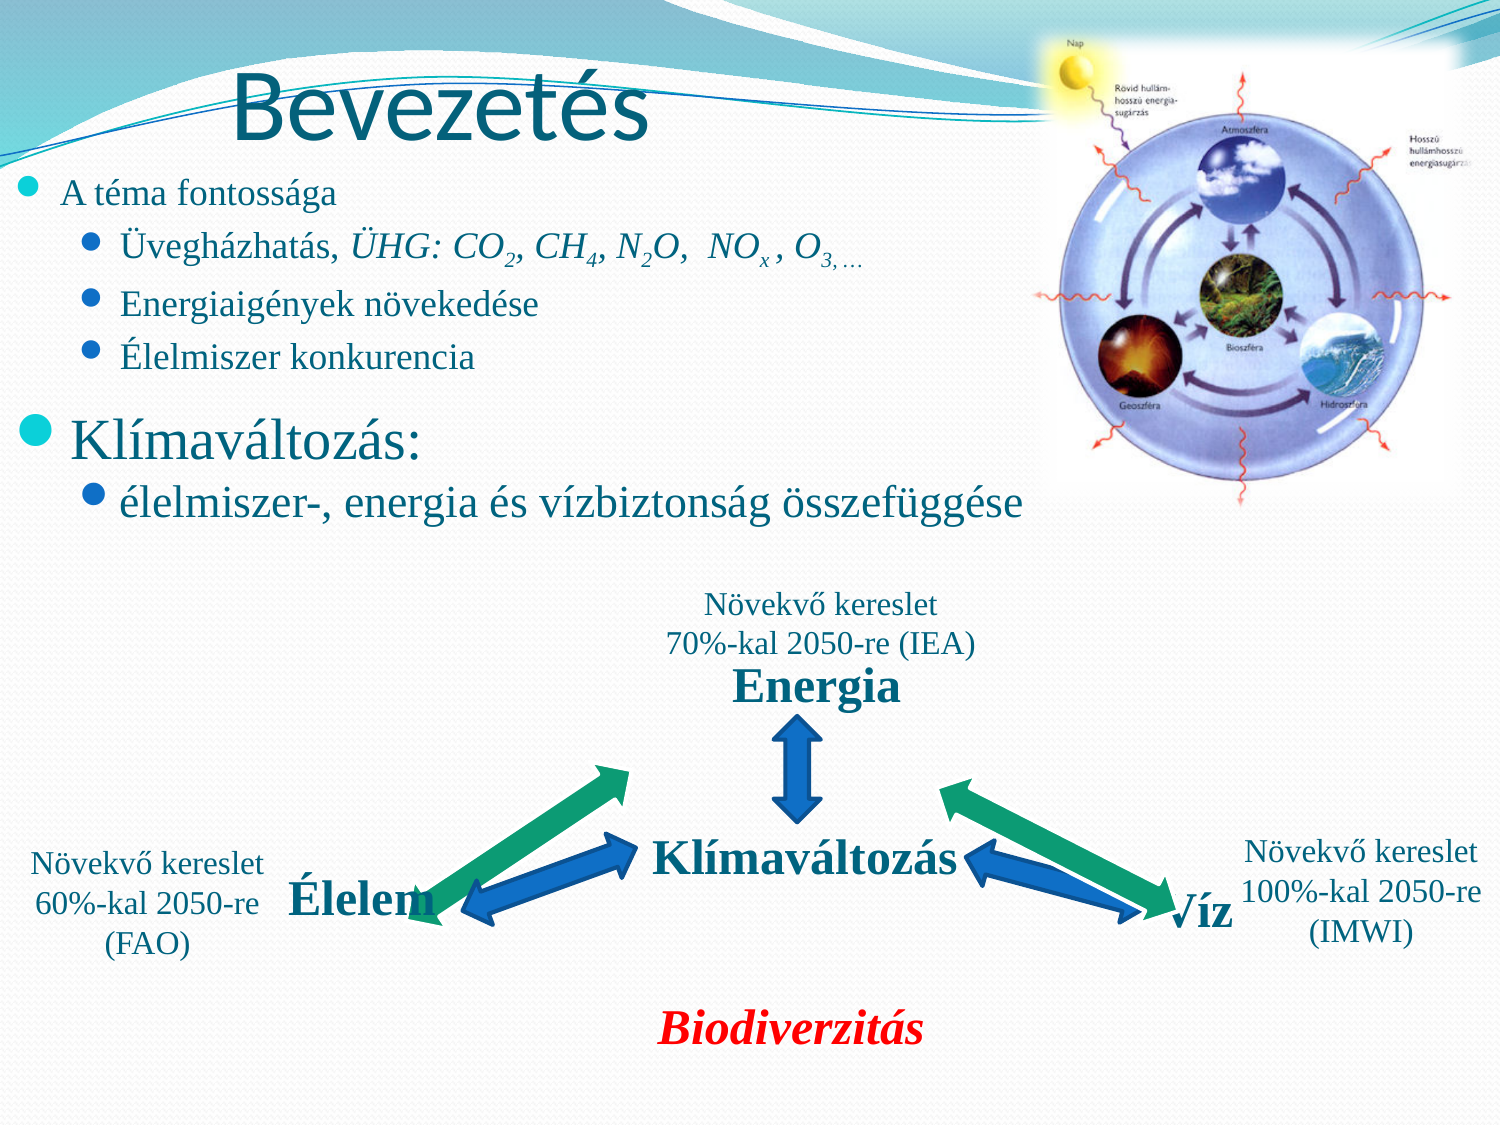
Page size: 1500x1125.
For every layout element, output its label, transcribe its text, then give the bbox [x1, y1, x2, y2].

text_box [0, 574, 1500, 977]
list A téma fontossága Üvegházhatás, ÜHG: CO2, CH4, N2O, NOx , O3, … Energiaigények növekedése Élelmiszer konkurencia Klímaváltozás: élelmiszer-, energia és vízbiztonság összefüggése [0, 160, 1500, 571]
title Bevezetés [230, 0, 1461, 160]
picture [1021, 18, 1479, 518]
text_box Biodiverzitás [631, 993, 951, 1063]
